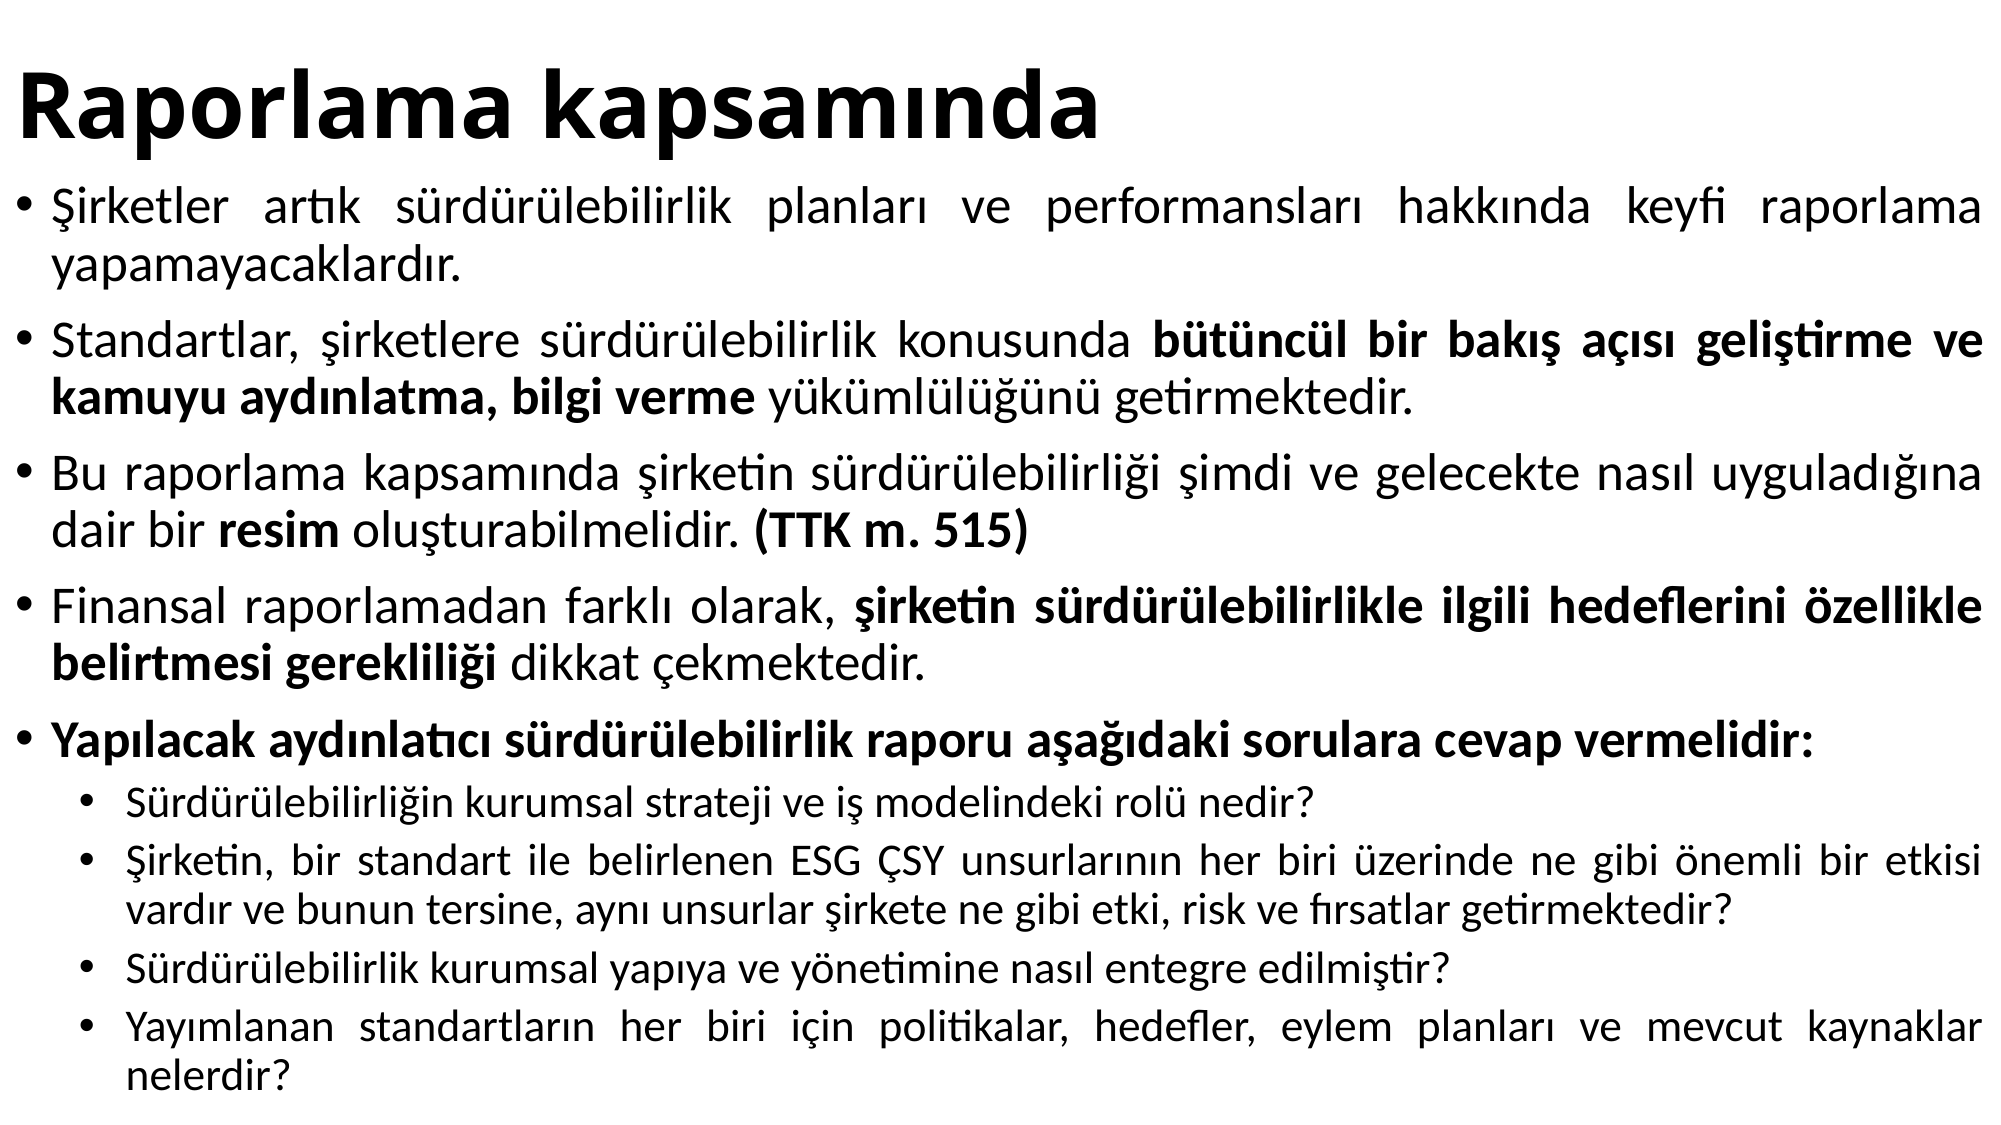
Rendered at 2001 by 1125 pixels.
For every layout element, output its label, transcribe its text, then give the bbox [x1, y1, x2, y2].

title Raporlama kapsamında [0, 0, 1725, 170]
list Şirketler artık sürdürülebilirlik planları ve performansları hakkında keyfi raporlama yapamayacaklardır. Standartlar, şirketlere sürdürülebilirlik konusunda bütüncül bir bakış açısı geliştirme ve kamuyu aydınlatma, bilgi verme yükümlülüğünü getirmektedir. Bu raporlama kapsamında şirketin sürdürülebilirliği şimdi ve gelecekte nasıl uyguladığına dair bir resim oluşturabilmelidir. (TTK m. 515) Finansal raporlamadan farklı olarak, şirketin sürdürülebilirlikle ilgili hedeflerini özellikle belirtmesi gerekliliği dikkat çekmektedir. Yapılacak aydınlatıcı sürdürülebilirlik raporu aşağıdaki sorulara cevap vermelidir: Sürdürülebilirliğin kurumsal strateji ve iş modelindeki rolü nedir? Şirketin, bir standart ile belirlenen ESG ÇSY unsurlarının her biri üzerinde ne gibi önemli bir etkisi vardır ve bunun tersine, aynı unsurlar şirkete ne gibi etki, risk ve fırsatlar getirmektedir? Sürdürülebilirlik kurumsal yapıya ve yönetimine nasıl entegre edilmiştir? Yayımlanan standartların her biri için politikalar, hedefler, eylem planları ve mevcut kaynaklar nelerdir? [0, 170, 2000, 1125]
